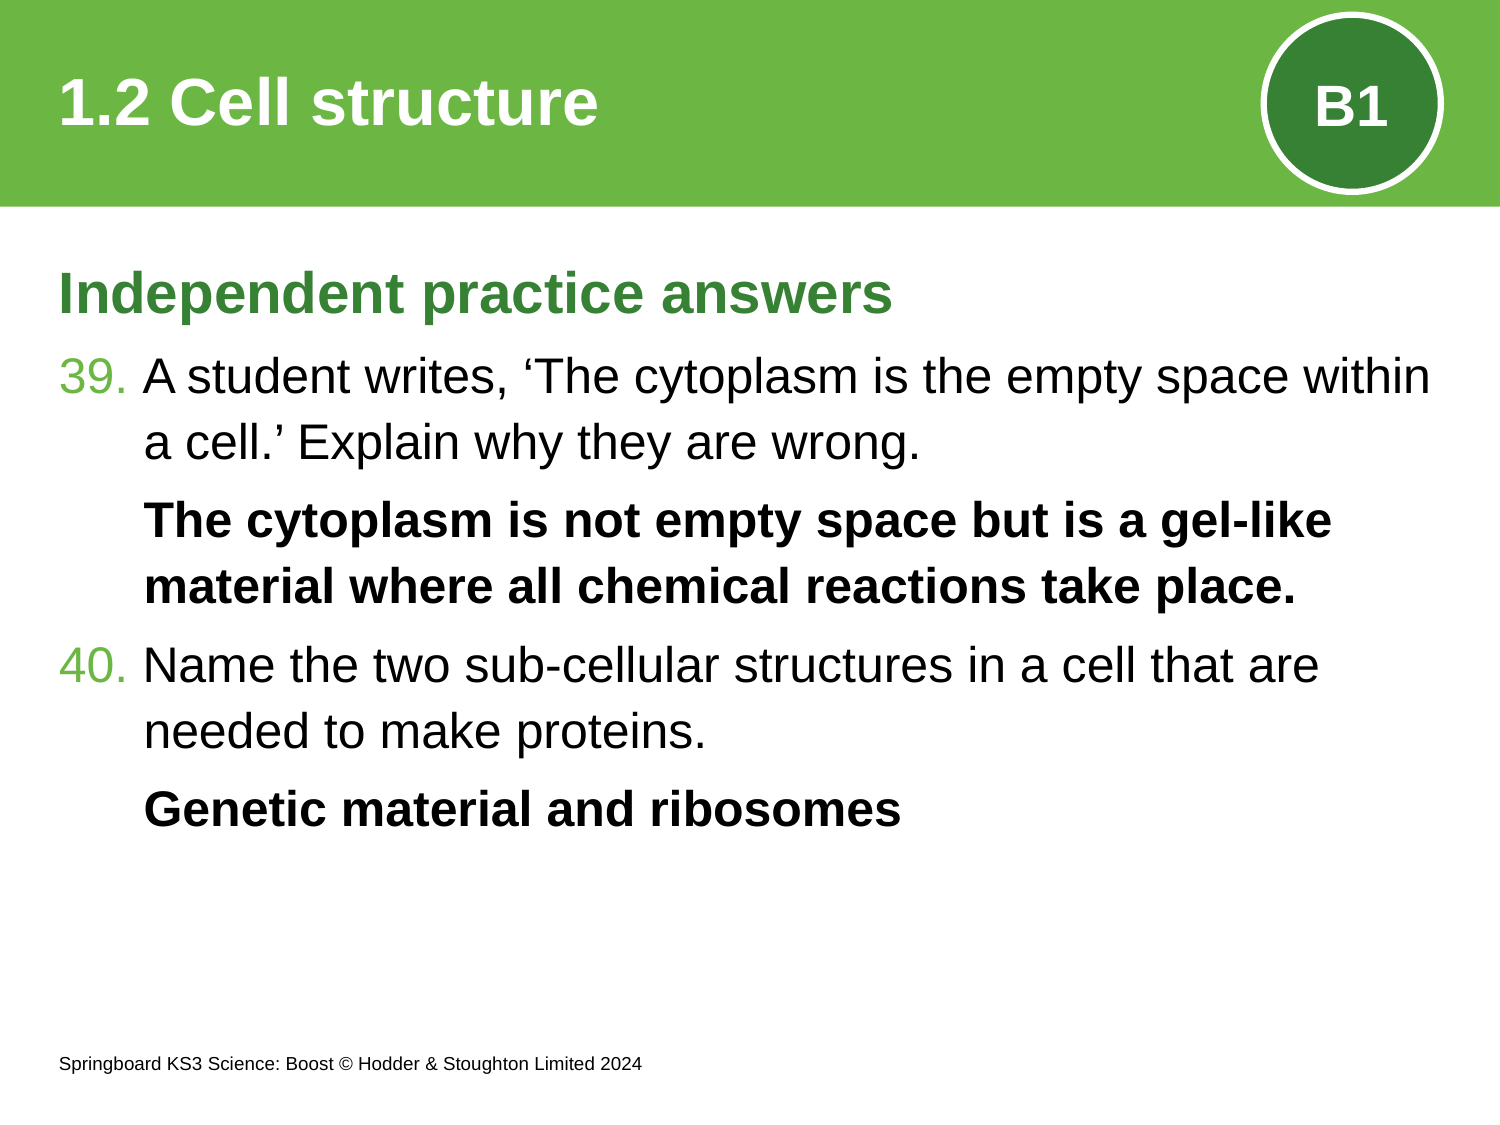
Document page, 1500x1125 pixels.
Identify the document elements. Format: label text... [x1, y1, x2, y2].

list Independent practice answers 39. A student writes, ‘The cytoplasm is the empty space within a cell.’ Explain why they are wrong. The cytoplasm is not empty space but is a gel-like material where all chemical reactions take place. 40. Name the two sub-cellular structures in a cell that are needed to make proteins. Genetic material and ribosomes [59, 248, 1441, 987]
footer Springboard KS3 Science: Boost © Hodder & Stoughton Limited 2024 [59, 1033, 680, 1094]
title 1.2 Cell structure [59, 0, 1240, 207]
text_box B1 [1262, 13, 1442, 193]
